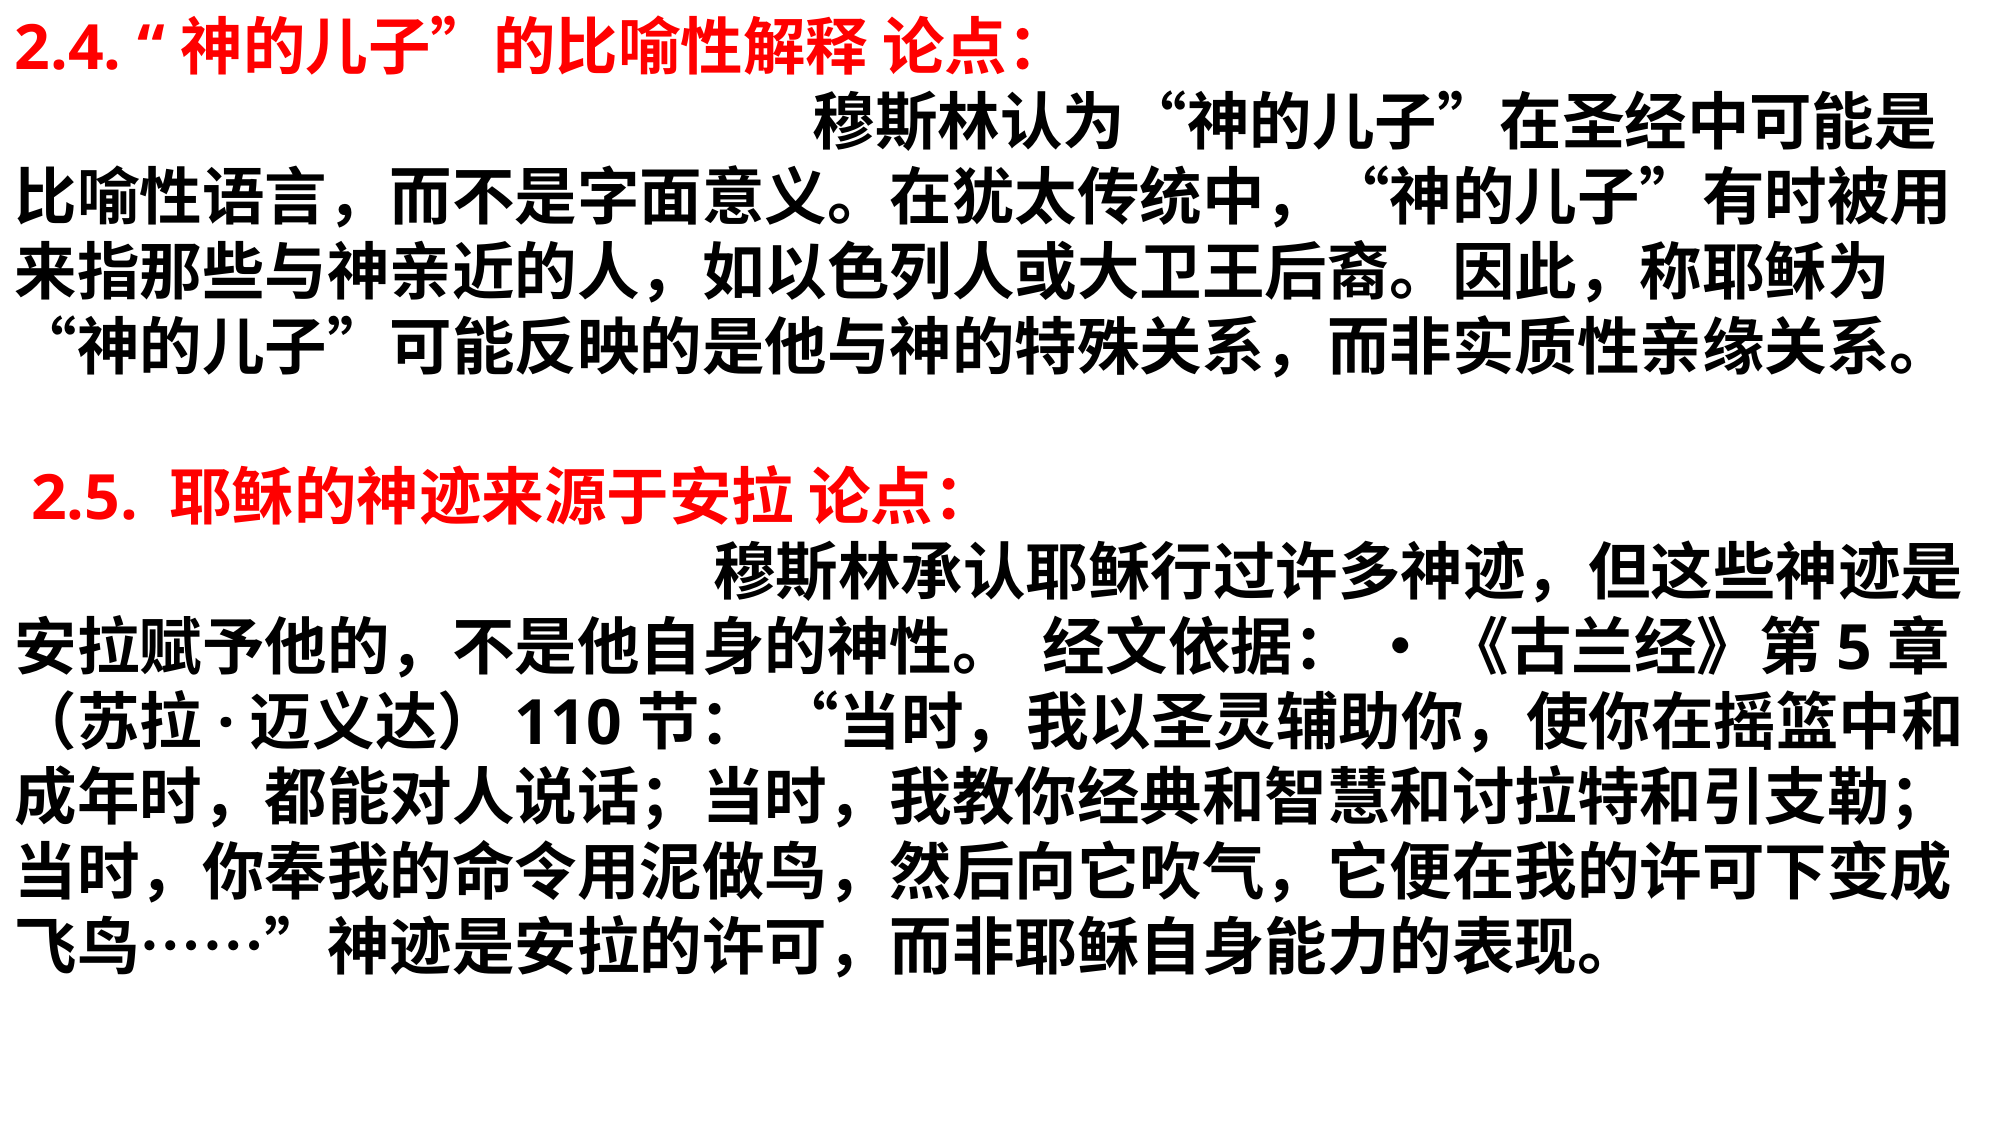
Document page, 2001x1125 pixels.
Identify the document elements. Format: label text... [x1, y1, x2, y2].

text_box 2.4. “神的儿子”的比喻性解释 论点： 穆斯林认为“神的儿子”在圣经中可能是比喻性语言，而不是字面意义。在犹太传统中，“神的儿子”有时被用来指那些与神亲近的人，如以色列人或大卫王后裔。因此，称耶稣为“神的儿子”可能反映的是他与神的特殊关系，而非实质性亲缘关系。 2.5. 耶稣的神迹来源于安拉 论点： 穆斯林承认耶稣行过许多神迹，但这些神迹是安拉赋予他的，不是他自身的神性。 经文依据： • 《古兰经》第5章（苏拉·迈义达）110节： “当时，我以圣灵辅助你，使你在摇篮中和成年时，都能对人说话；当时，我教你经典和智慧和讨拉特和引支勒；当时，你奉我的命令用泥做鸟，然后向它吹气，它便在我的许可下变成飞鸟……”神迹是安拉的许可，而非耶稣自身能力的表现。 [0, 0, 2000, 989]
